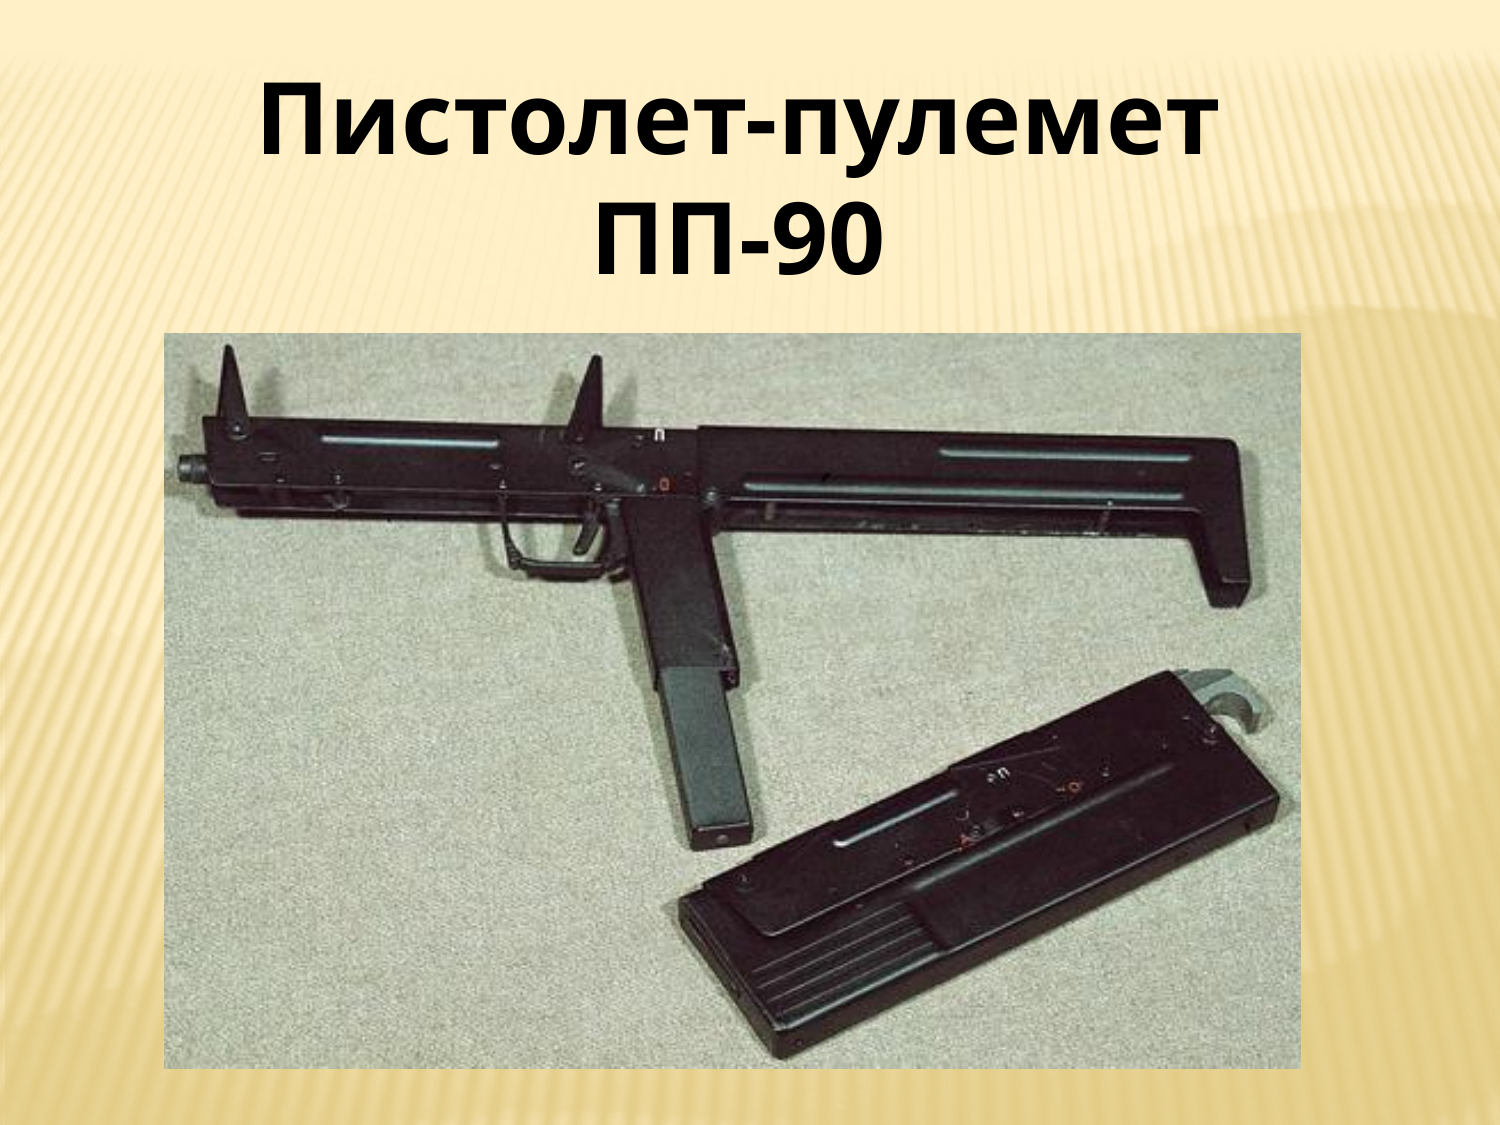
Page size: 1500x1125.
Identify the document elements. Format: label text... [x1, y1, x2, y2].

text_box Пистолет-пулемет ПП-90 [128, 46, 1348, 302]
picture [163, 333, 1301, 1069]
